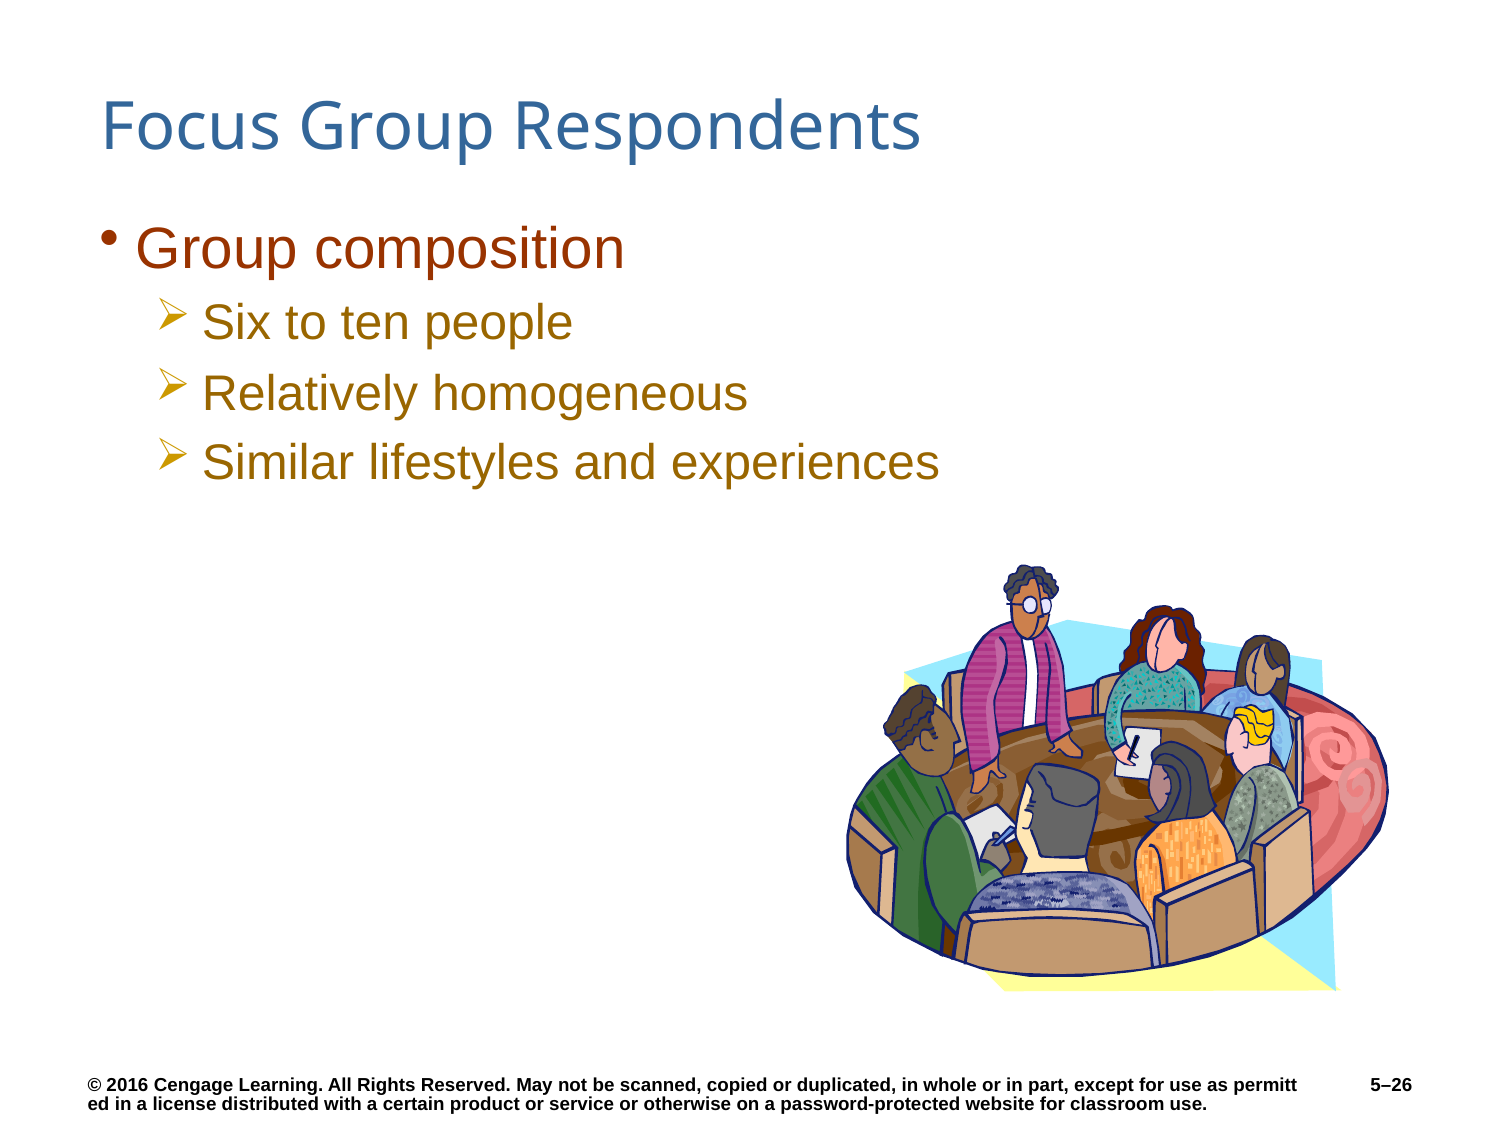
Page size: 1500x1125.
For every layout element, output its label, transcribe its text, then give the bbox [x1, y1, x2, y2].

footer © 2016 Cengage Learning. All Rights Reserved. May not be scanned, copied or duplicated, in whole or in part, except for use as permitted in a license distributed with a certain product or service or otherwise on a password-protected website for classroom use. [87, 1057, 1050, 1103]
picture [840, 559, 1396, 998]
list Group composition Six to ten people Relatively homogeneous Similar lifestyles and experiences [84, 202, 1414, 1013]
slide_number 5–26 [1050, 1042, 1413, 1103]
title Focus Group Respondents [85, 75, 1411, 171]
